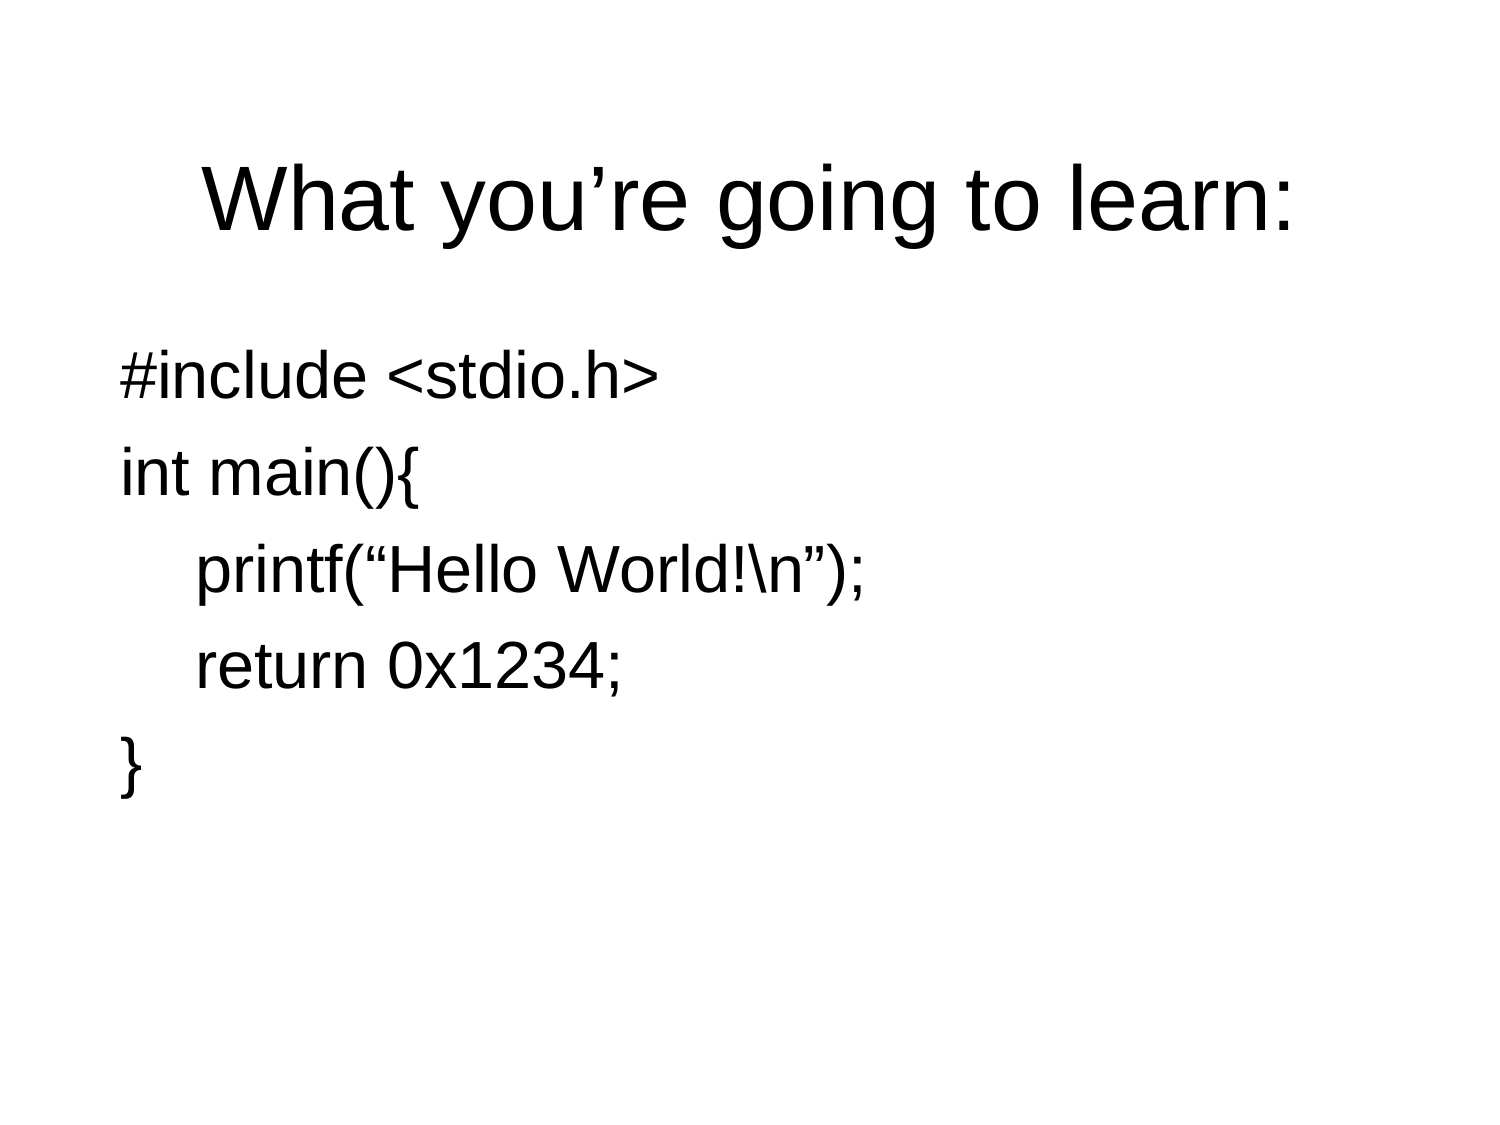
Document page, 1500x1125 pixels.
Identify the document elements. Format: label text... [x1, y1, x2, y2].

text_box #include <stdio.h> int main(){ printf(“Hello World!\n”); return 0x1234; } [112, 324, 1388, 807]
text_box What you’re going to learn: [112, 138, 1388, 249]
